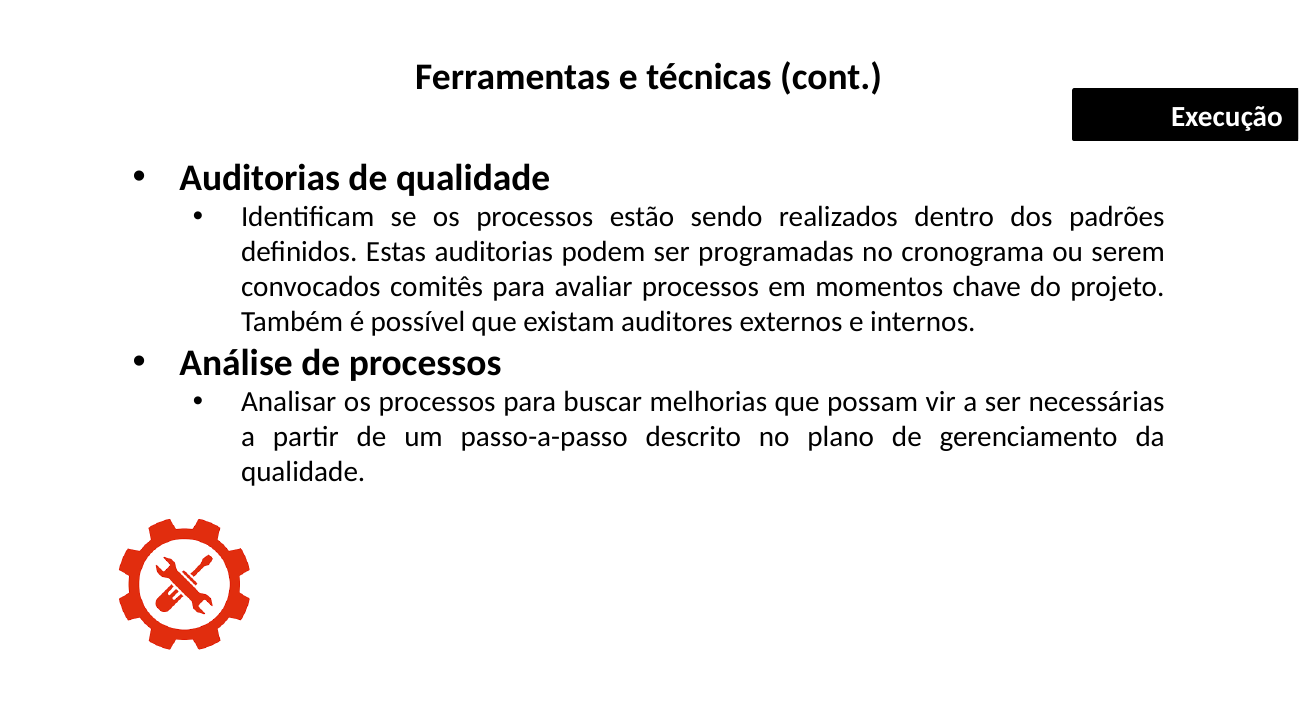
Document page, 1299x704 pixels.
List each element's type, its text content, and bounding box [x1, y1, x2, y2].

text_box Execução [1074, 90, 1299, 140]
text_box Ferramentas e técnicas (cont.) [0, 44, 1299, 106]
text_box Auditorias de qualidade Identificam se os processos estão sendo realizados dentro dos padrões definidos. Estas auditorias podem ser programadas no cronograma ou serem convocados comitês para avaliar processos em momentos chave do projeto. Também é possível que existam auditores externos e internos. Análise de processos Analisar os processos para buscar melhorias que possam vir a ser necessárias a partir de um passo-a-passo descrito no plano de gerenciamento da qualidade. [117, 145, 1181, 499]
picture [117, 517, 251, 651]
